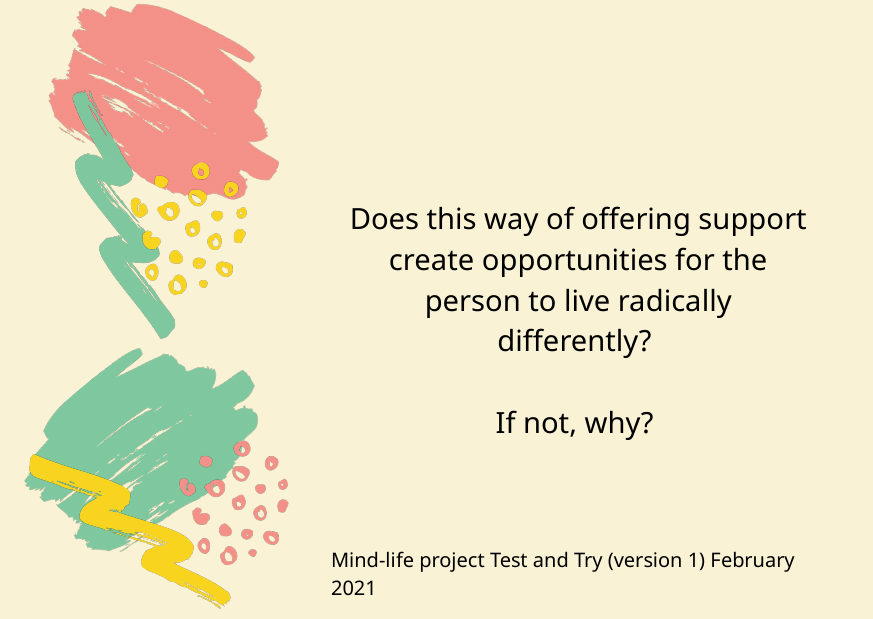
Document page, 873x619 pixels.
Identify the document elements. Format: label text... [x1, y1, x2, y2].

text_box Mind-life project Test and Try (version 1) February 2021 [331, 543, 812, 600]
text_box Does this way of offering support create opportunities for the person to live radically differently? If not, why? [344, 194, 812, 440]
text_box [0, 0, 319, 619]
